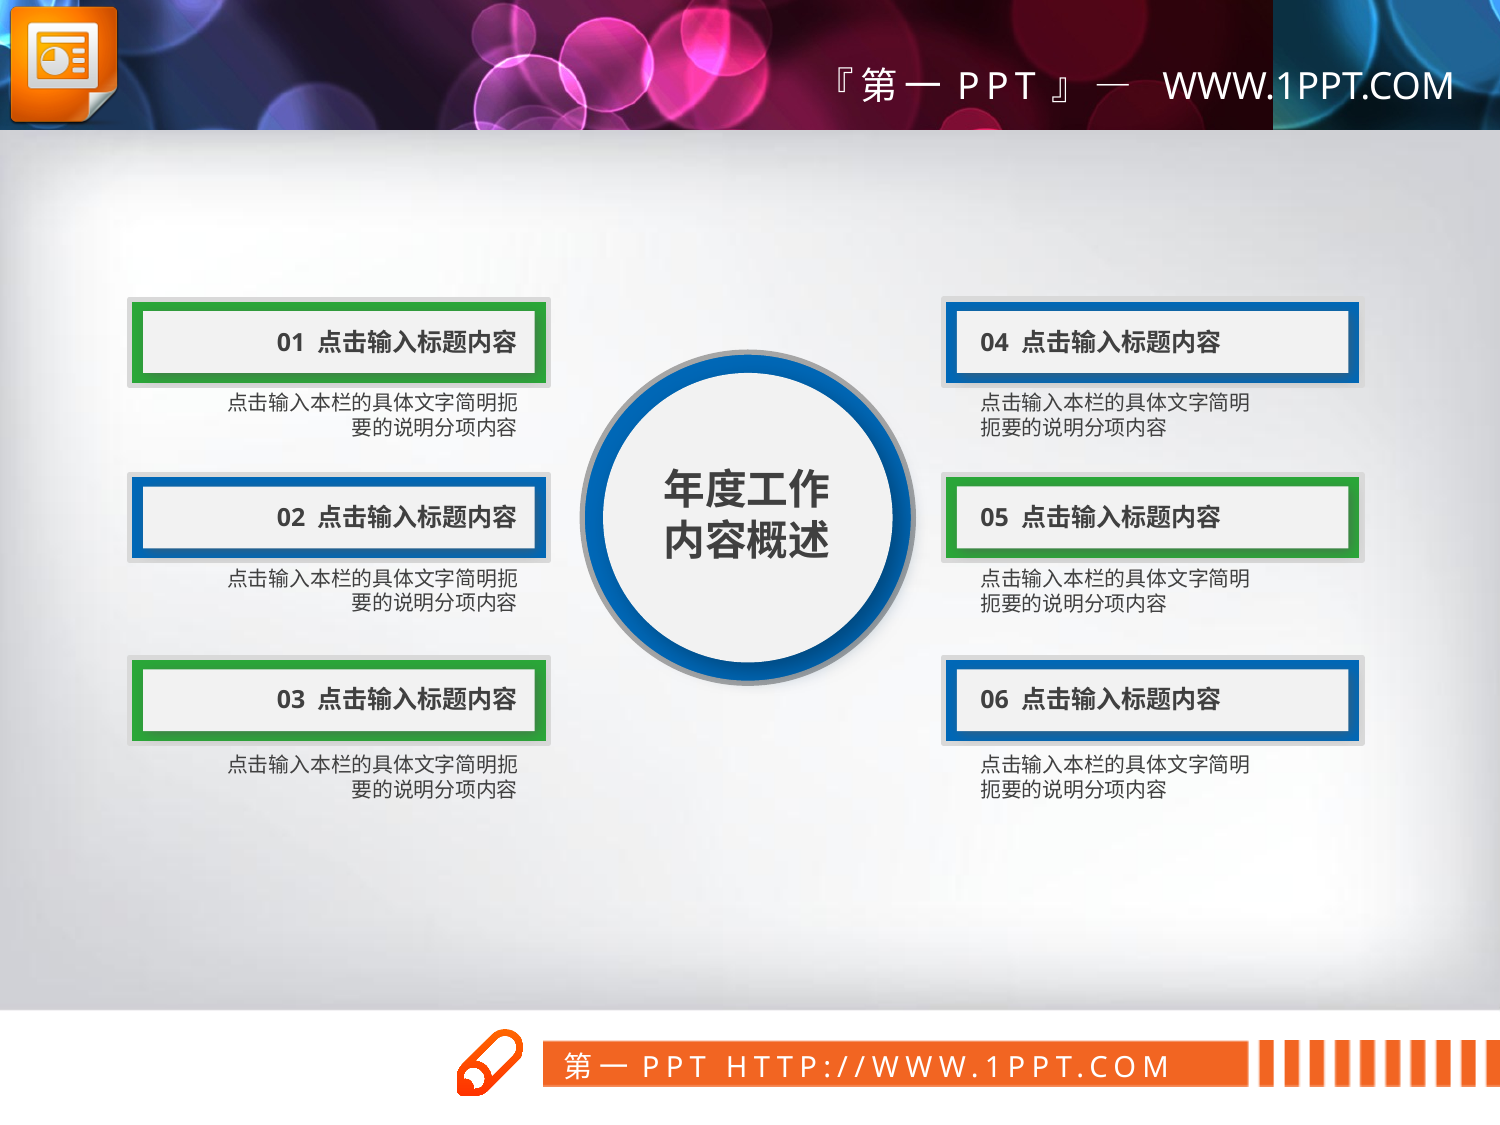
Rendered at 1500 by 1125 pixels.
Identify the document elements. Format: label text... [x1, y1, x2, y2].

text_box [129, 656, 549, 744]
text_box 点击输入本栏的具体文字简明扼要的说明分项内容 [226, 579, 518, 601]
text_box 点击输入本栏的具体文字简明扼要的说明分项内容 [980, 404, 1257, 425]
text_box 点击输入本栏的具体文字简明扼要的说明分项内容 [980, 580, 1257, 601]
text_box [943, 474, 1363, 561]
text_box 点击输入本栏的具体文字简明扼要的说明分项内容 [226, 403, 518, 425]
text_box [581, 351, 914, 684]
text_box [129, 298, 549, 386]
picture [543, 1040, 1500, 1087]
text_box 点击输入本栏的具体文字简明扼要的说明分项内容 [226, 766, 518, 787]
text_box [129, 474, 549, 561]
text_box 点击输入本栏的具体文字简明扼要的说明分项内容 [980, 767, 1257, 787]
picture [0, 0, 1500, 1012]
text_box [943, 656, 1363, 744]
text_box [943, 298, 1363, 386]
